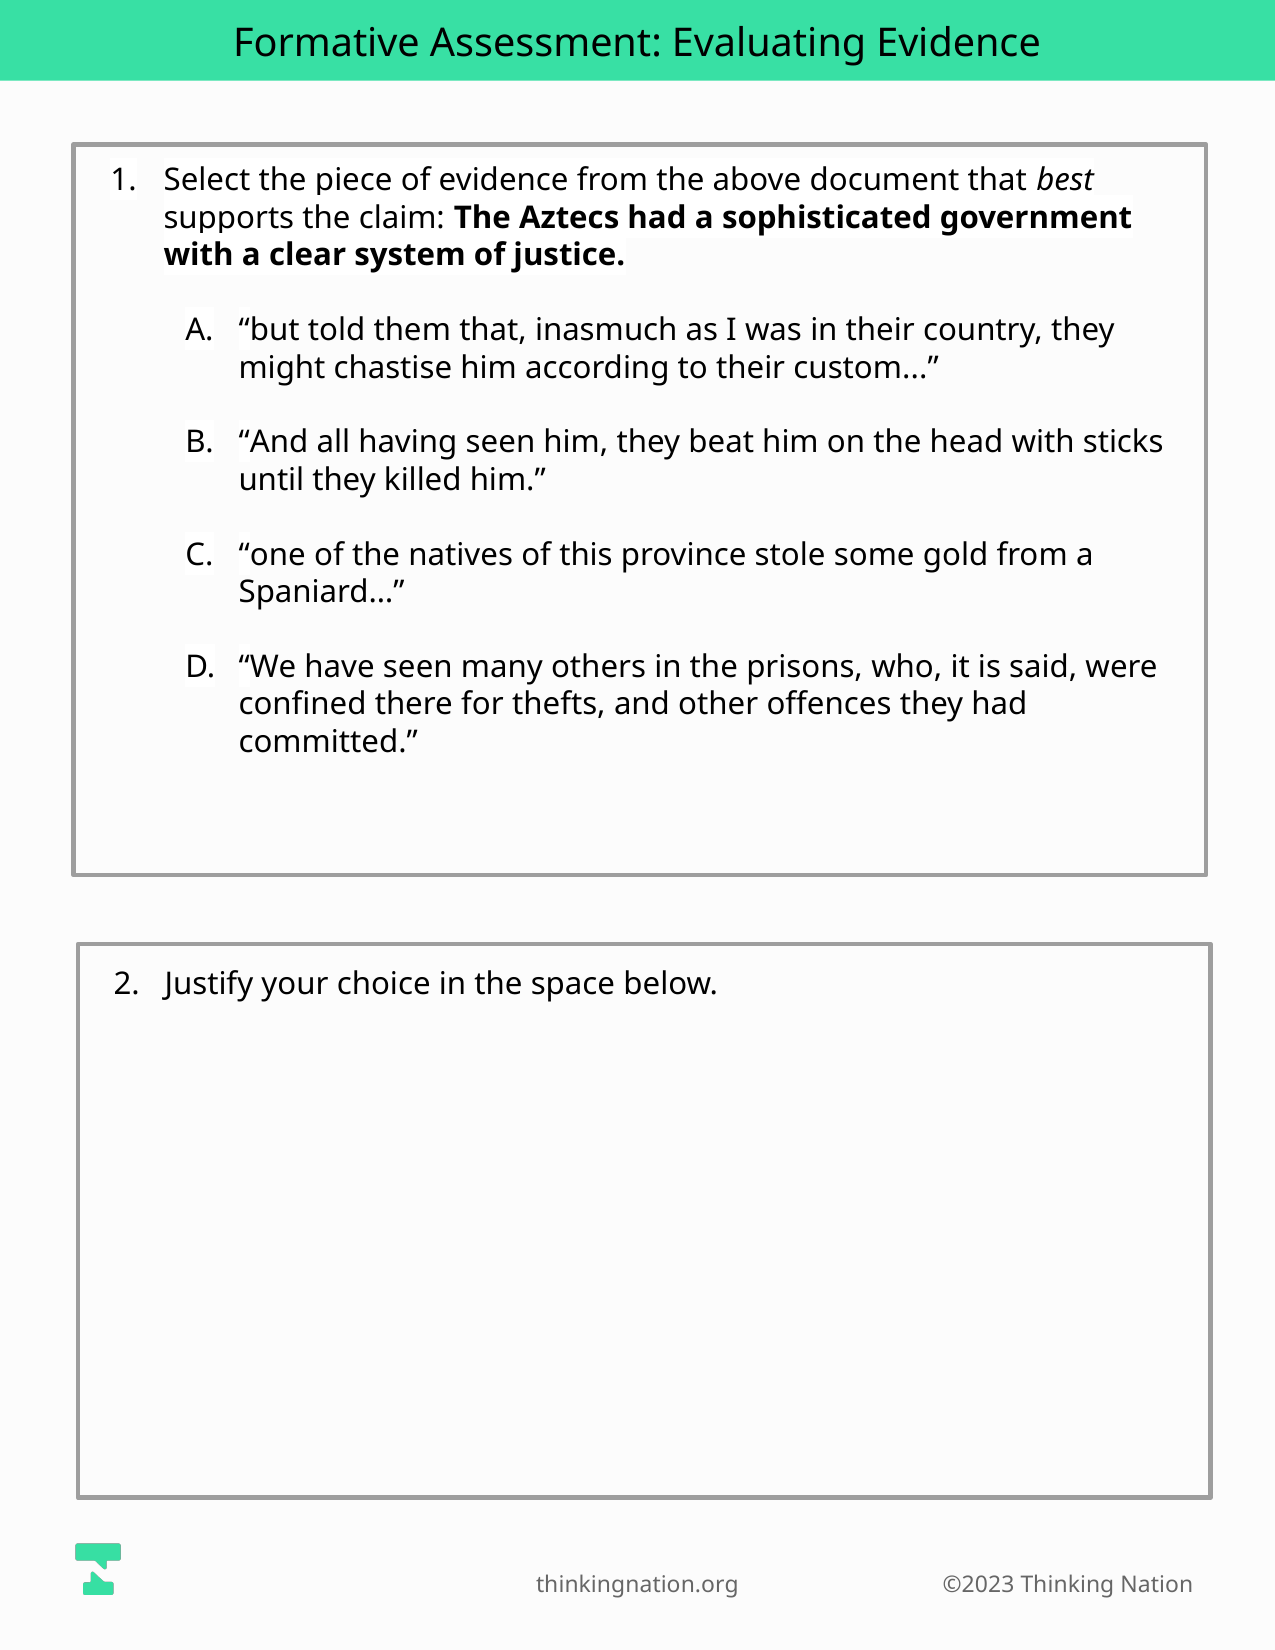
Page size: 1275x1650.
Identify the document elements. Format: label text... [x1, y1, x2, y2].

text_box 2. Justify your choice in the space below. [78, 944, 1211, 1498]
text_box thinkingnation.org [486, 1553, 789, 1605]
text_box ©2023 Thinking Nation [907, 1553, 1210, 1605]
text_box Formative Assessment: Evaluating Evidence [0, 0, 1275, 81]
picture [62, 1533, 134, 1605]
text_box Select the piece of evidence from the above document that best supports the claim: The Aztecs had a sophisticated government with a clear system of justice. “but told them that, inasmuch as I was in their country, they might chastise him according to their custom...” “And all having seen him, they beat him on the head with sticks until they killed him.” “one of the natives of this province stole some gold from a Spaniard…” “We have seen many others in the prisons, who, it is said, were confined there for thefts, and other offences they had committed.” [73, 144, 1207, 875]
